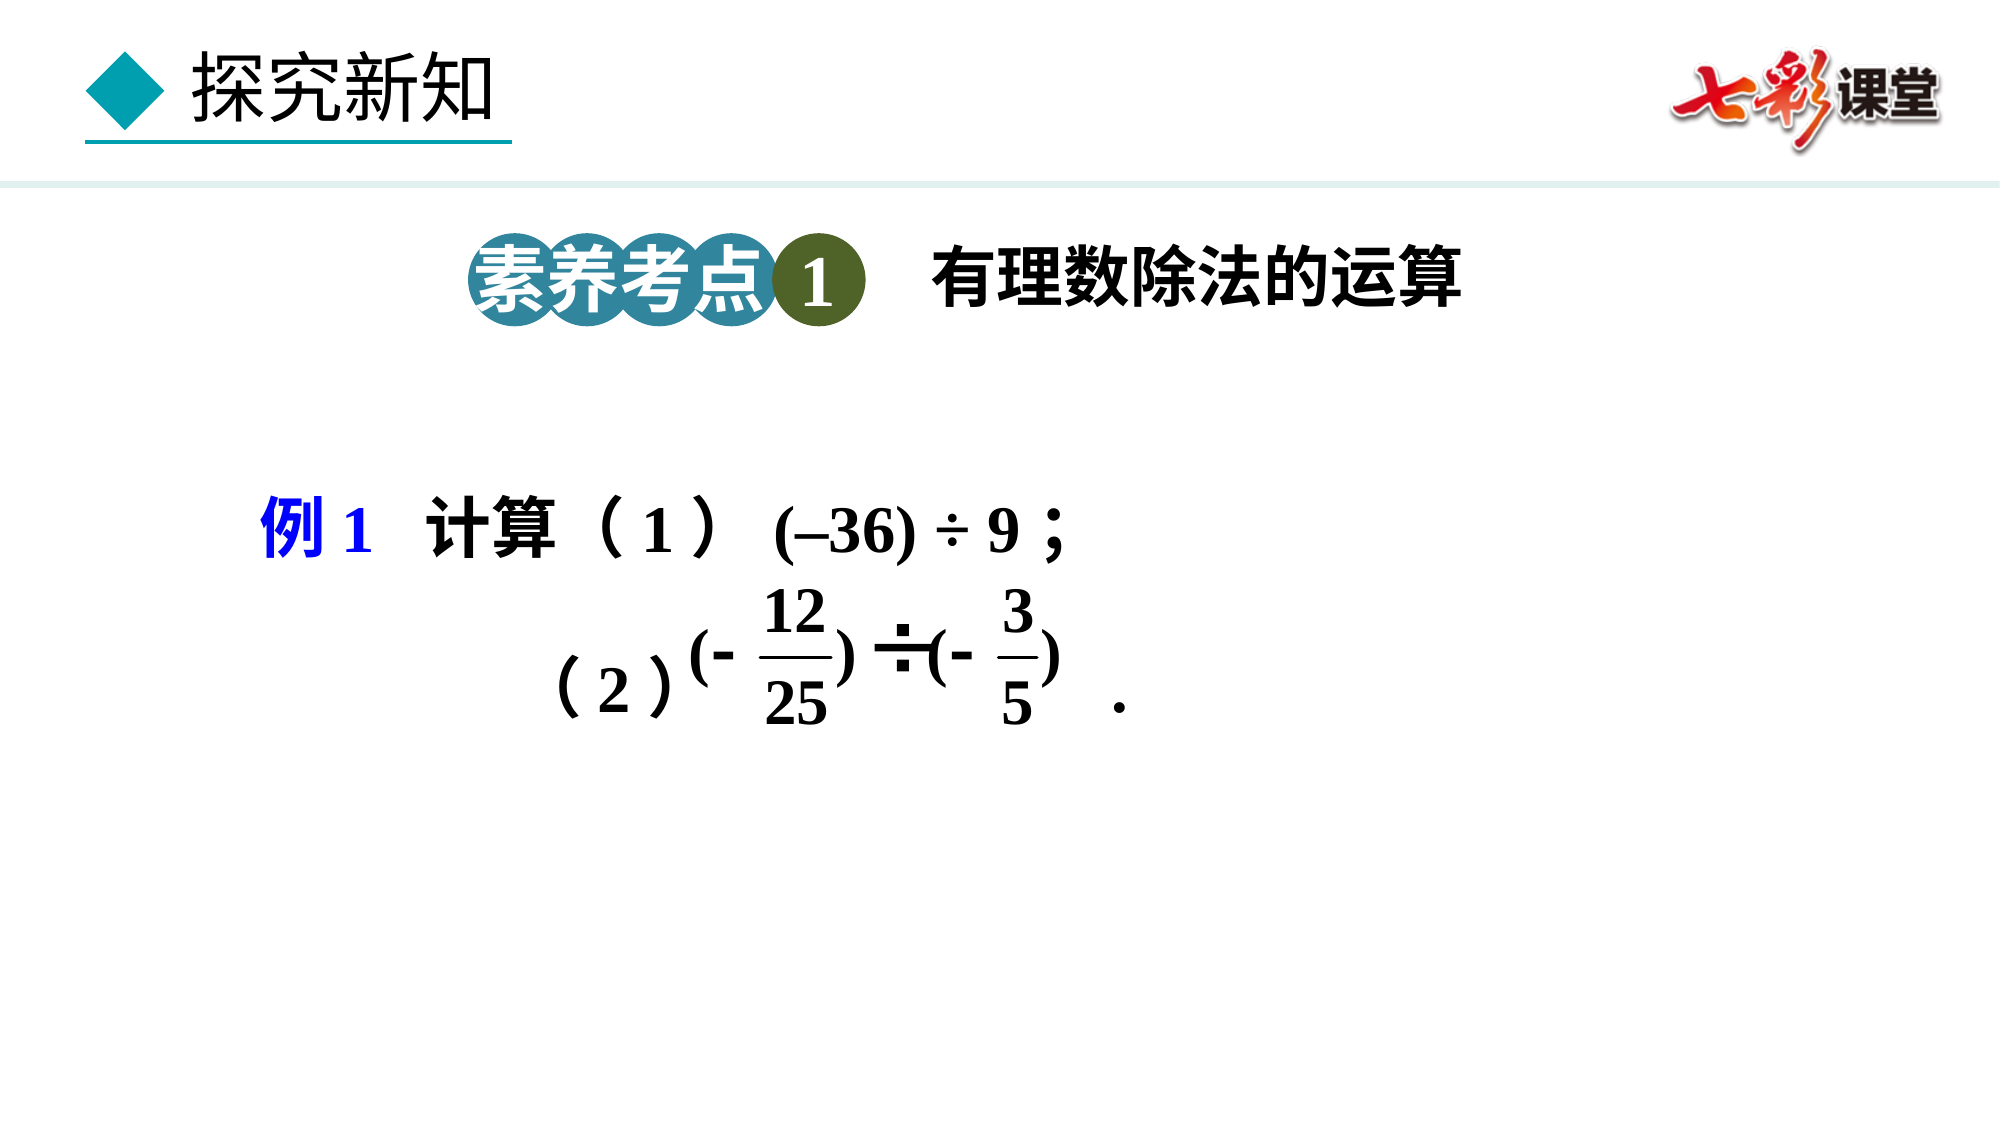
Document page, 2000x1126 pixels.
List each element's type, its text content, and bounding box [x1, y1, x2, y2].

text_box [679, 565, 1076, 740]
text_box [458, 225, 1978, 330]
text_box 例1 计算（1）(–36) ÷ 9； （2） . [239, 395, 1219, 736]
picture [1666, 42, 1948, 157]
